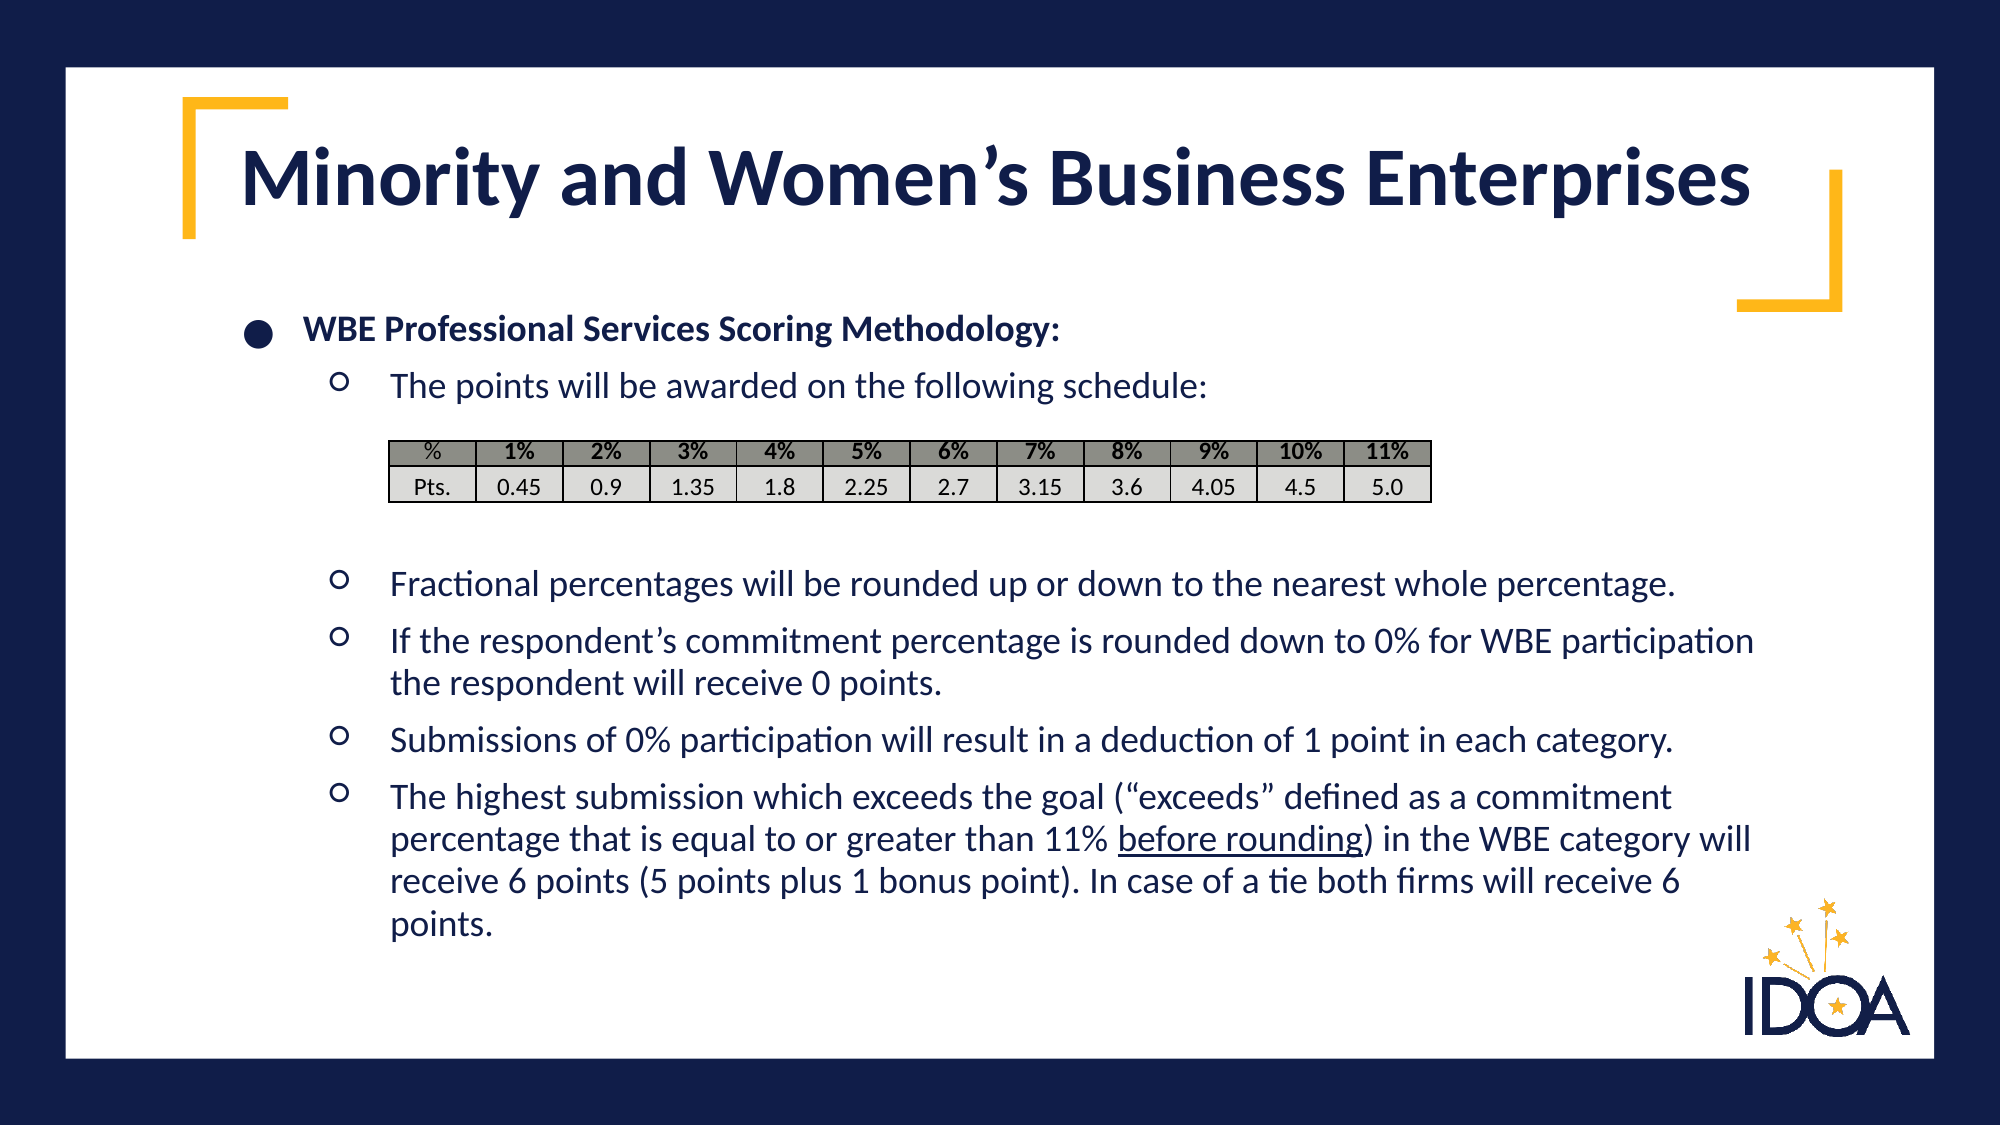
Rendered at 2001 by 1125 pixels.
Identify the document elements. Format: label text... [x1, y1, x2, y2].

table_cell 1.35 [651, 467, 736, 501]
table_header 1% [477, 442, 562, 465]
table_header 5% [824, 442, 909, 465]
table_header 6% [911, 442, 996, 465]
list WBE Professional Services Scoring Methodology: The points will be awarded on the following schedule: Fractional percentages will be rounded up or down to the nearest whole percentage. If the respondent’s commitment percentage is rounded down to 0% for WBE participation the respondent will receive 0 points. Submissions of 0% participation will result in a deduction of 1 point in each category. The highest submission which exceeds the goal (“exceeds” defined as a commitment percentage that is equal to or greater than 11% before rounding) in the WBE category will receive 6 points (5 points plus 1 bonus point). In case of a tie both firms will receive 6 points. [225, 299, 1800, 979]
table_cell 5.0 [1345, 467, 1430, 501]
title Minority and Women’s Business Enterprises [225, 126, 1801, 263]
table_header 7% [998, 442, 1083, 465]
table_cell 3.6 [1085, 467, 1170, 501]
table_cell 2.25 [824, 467, 909, 501]
picture [1702, 857, 1959, 1114]
table_header 9% [1171, 442, 1256, 465]
table_cell 0.45 [477, 467, 562, 501]
table_header 10% [1258, 442, 1343, 465]
table_cell 3.15 [998, 467, 1083, 501]
table_header 2% [564, 442, 649, 465]
table_header 8% [1085, 442, 1170, 465]
table_cell 0.9 [564, 467, 649, 501]
table_cell 1.8 [737, 467, 822, 501]
table_header % [390, 442, 475, 465]
table_header 4% [737, 442, 822, 465]
table_header 3% [651, 442, 736, 465]
table_header 11% [1345, 442, 1430, 465]
table_cell 2.7 [911, 467, 996, 501]
table_cell 4.5 [1258, 467, 1343, 501]
table_cell Pts. [390, 467, 475, 501]
table_cell 4.05 [1171, 467, 1256, 501]
